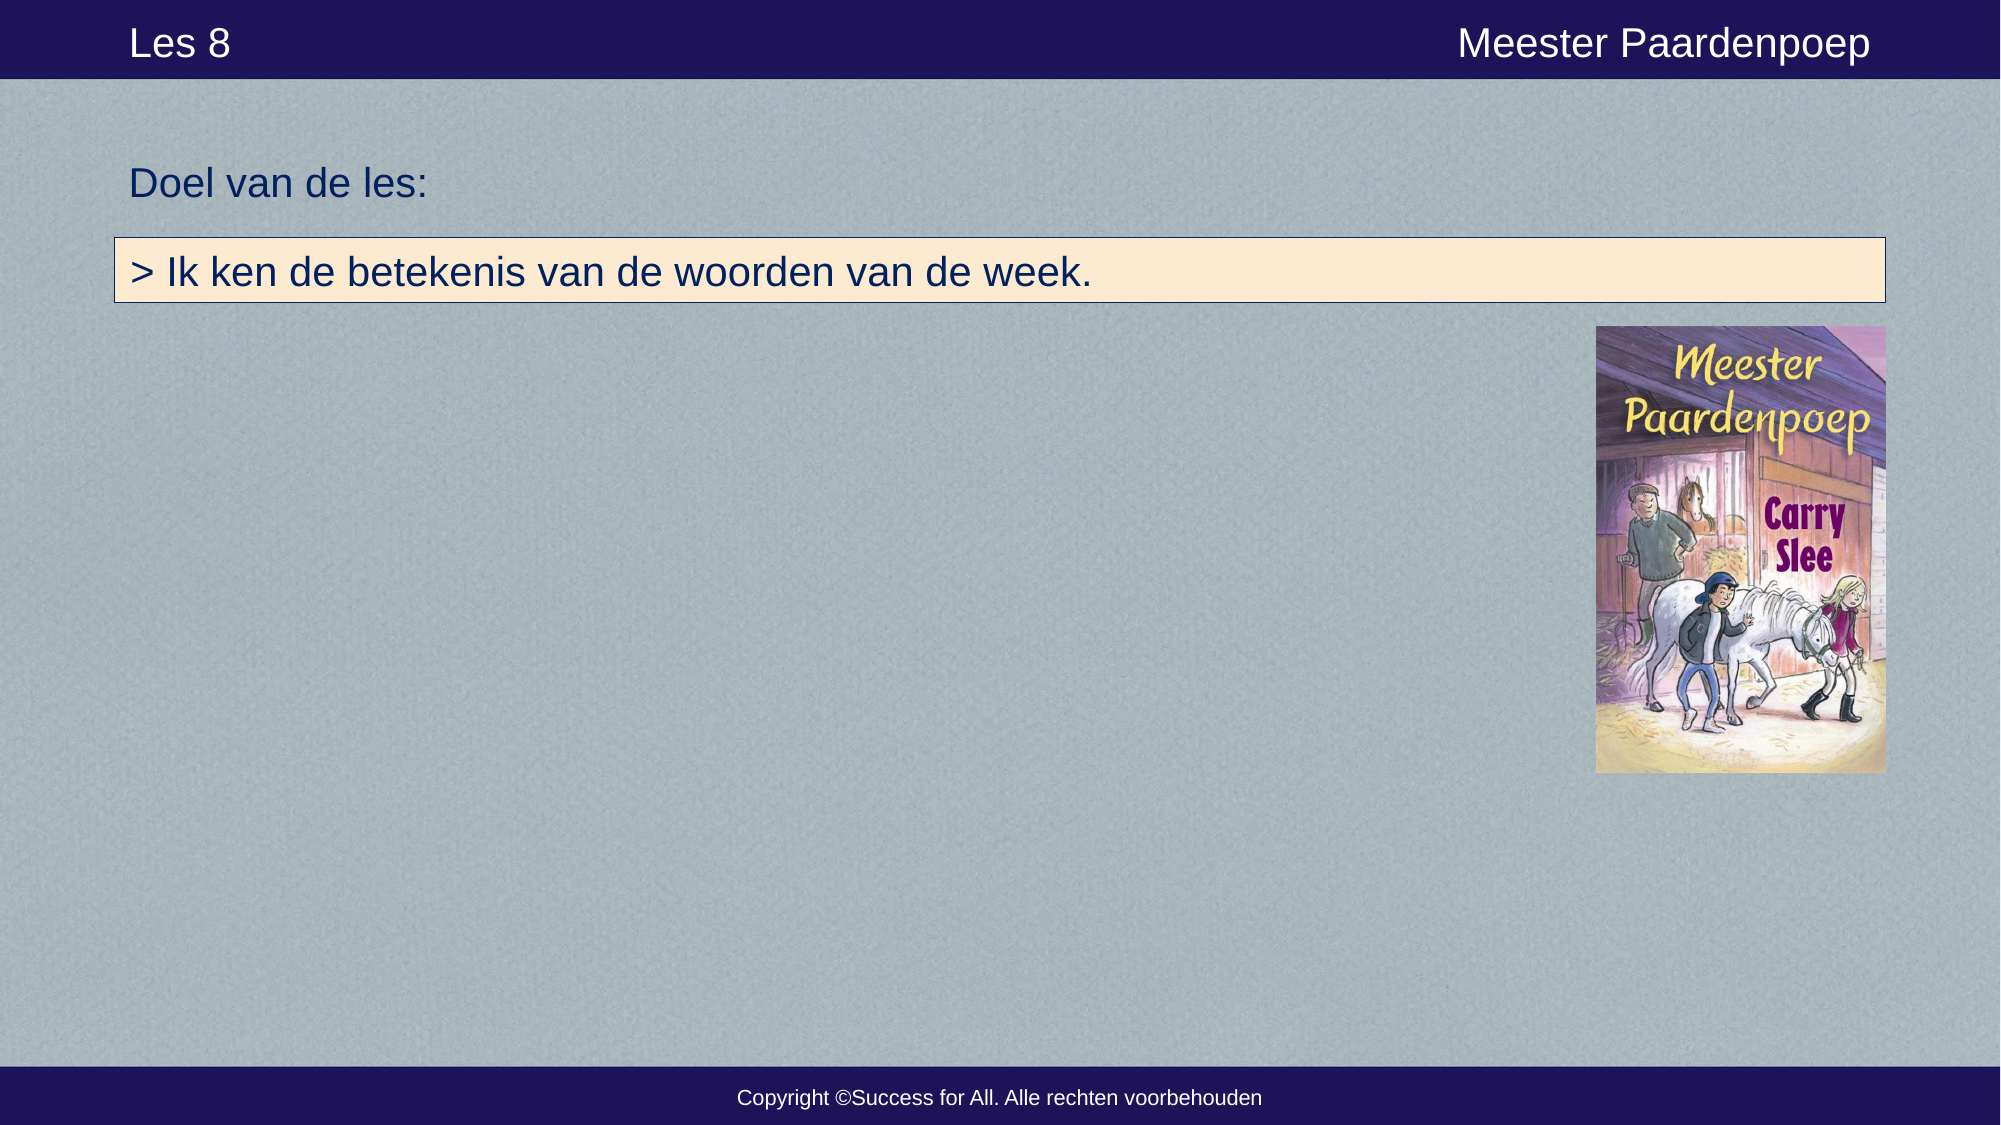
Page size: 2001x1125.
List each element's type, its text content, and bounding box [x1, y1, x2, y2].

text_box Meester Paardenpoep [999, 8, 1886, 73]
picture [0, 0, 2001, 1125]
text_box Copyright ©Success for All. Alle rechten voorbehouden [0, 1076, 2000, 1125]
text_box > Ik ken de betekenis van de woorden van de week. [114, 237, 1886, 303]
text_box Doel van de les: [113, 148, 1635, 214]
text_box Les 8 [114, 8, 354, 73]
